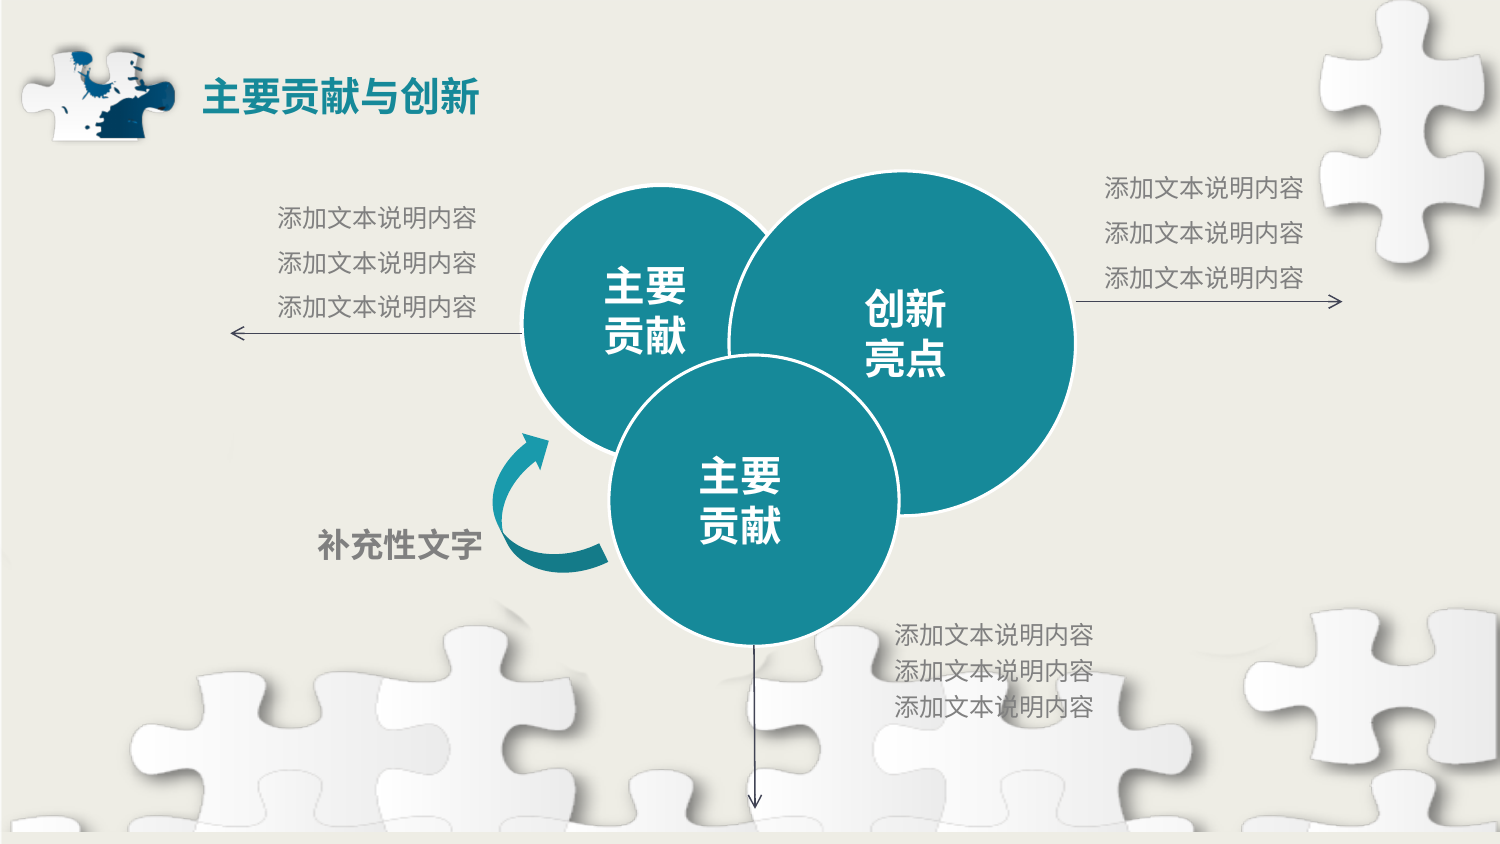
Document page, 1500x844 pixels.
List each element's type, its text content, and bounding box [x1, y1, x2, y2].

text_box 补充性文字 [289, 516, 512, 572]
text_box 主要贡献 [588, 252, 734, 368]
picture [0, 0, 1500, 844]
text_box 主要贡献 [683, 442, 829, 558]
text_box 主要贡献与创新 [175, 61, 507, 132]
text_box 创新亮点 [849, 275, 994, 390]
text_box 添加文本说明内容 添加文本说明内容 添加文本说明内容 [879, 605, 1176, 729]
text_box [492, 433, 549, 516]
text_box [521, 184, 768, 455]
text_box [734, 170, 1076, 516]
text_box 添加文本说明内容添加文本说明内容 添加文本说明内容 [262, 179, 516, 330]
text_box [608, 354, 900, 647]
text_box 添加文本说明内容添加文本说明内容 添加文本说明内容 [1089, 150, 1343, 300]
